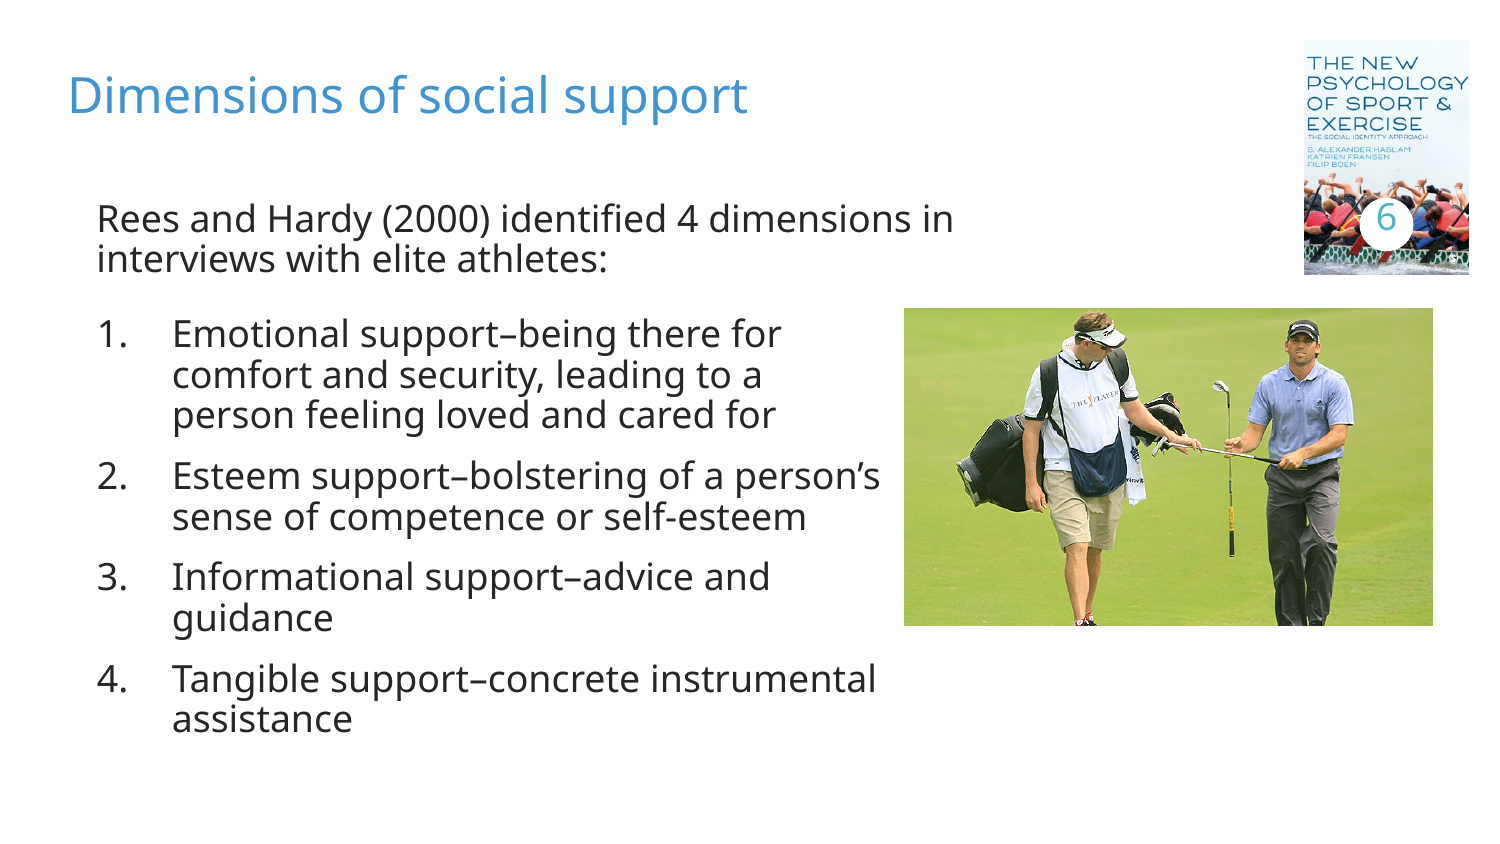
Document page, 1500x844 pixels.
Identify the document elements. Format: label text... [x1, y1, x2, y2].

slide_number 6 [1344, 79, 1429, 252]
picture [1304, 40, 1469, 275]
subtitle Dimensions of social support [52, 65, 1328, 151]
picture [903, 307, 1433, 626]
list Emotional support–being there for comfort and security, leading to a person feeling loved and cared for Esteem support–bolstering of a person’s sense of competence or self-esteem Informational support–advice and guidance Tangible support–concrete instrumental assistance [81, 308, 905, 844]
text_box Rees and Hardy (2000) identified 4 dimensions in interviews with elite athletes: [81, 192, 1006, 289]
